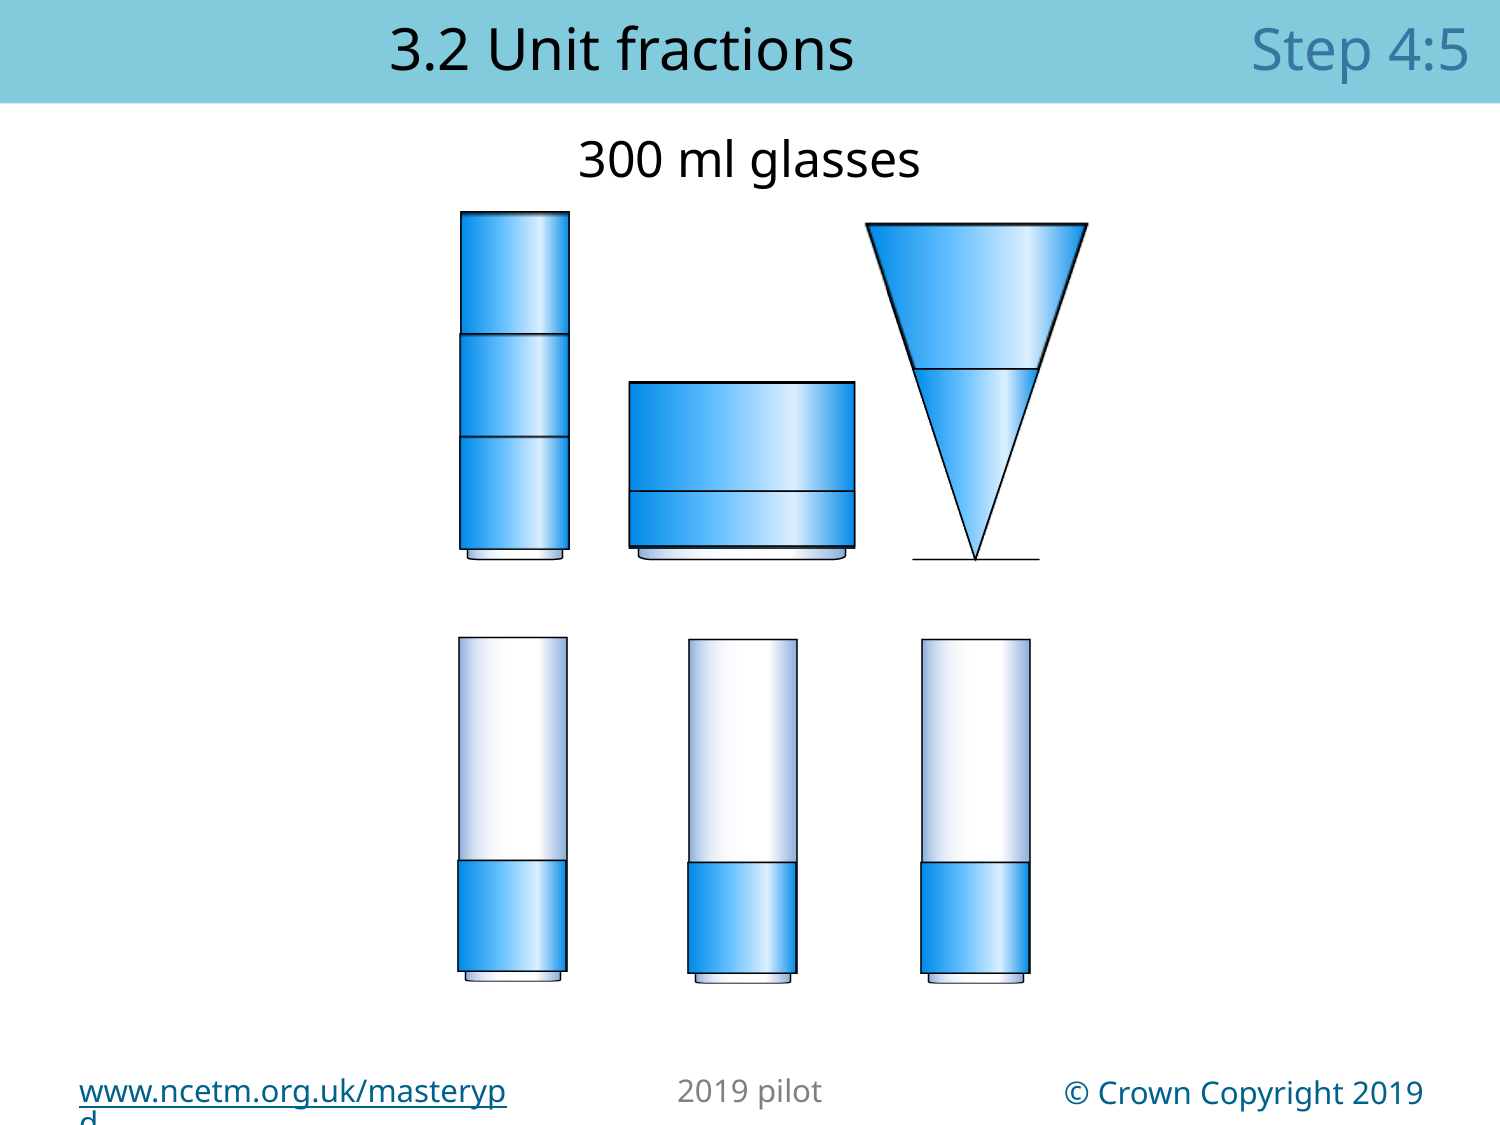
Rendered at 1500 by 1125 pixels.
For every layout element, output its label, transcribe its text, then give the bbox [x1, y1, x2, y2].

text_box 300 ml glasses [259, 119, 1241, 195]
picture [378, 134, 1122, 562]
picture [376, 636, 594, 983]
picture [606, 637, 825, 985]
list 3.2 Unit fractions Step 4:5 [0, 0, 1500, 104]
picture [839, 637, 1057, 985]
